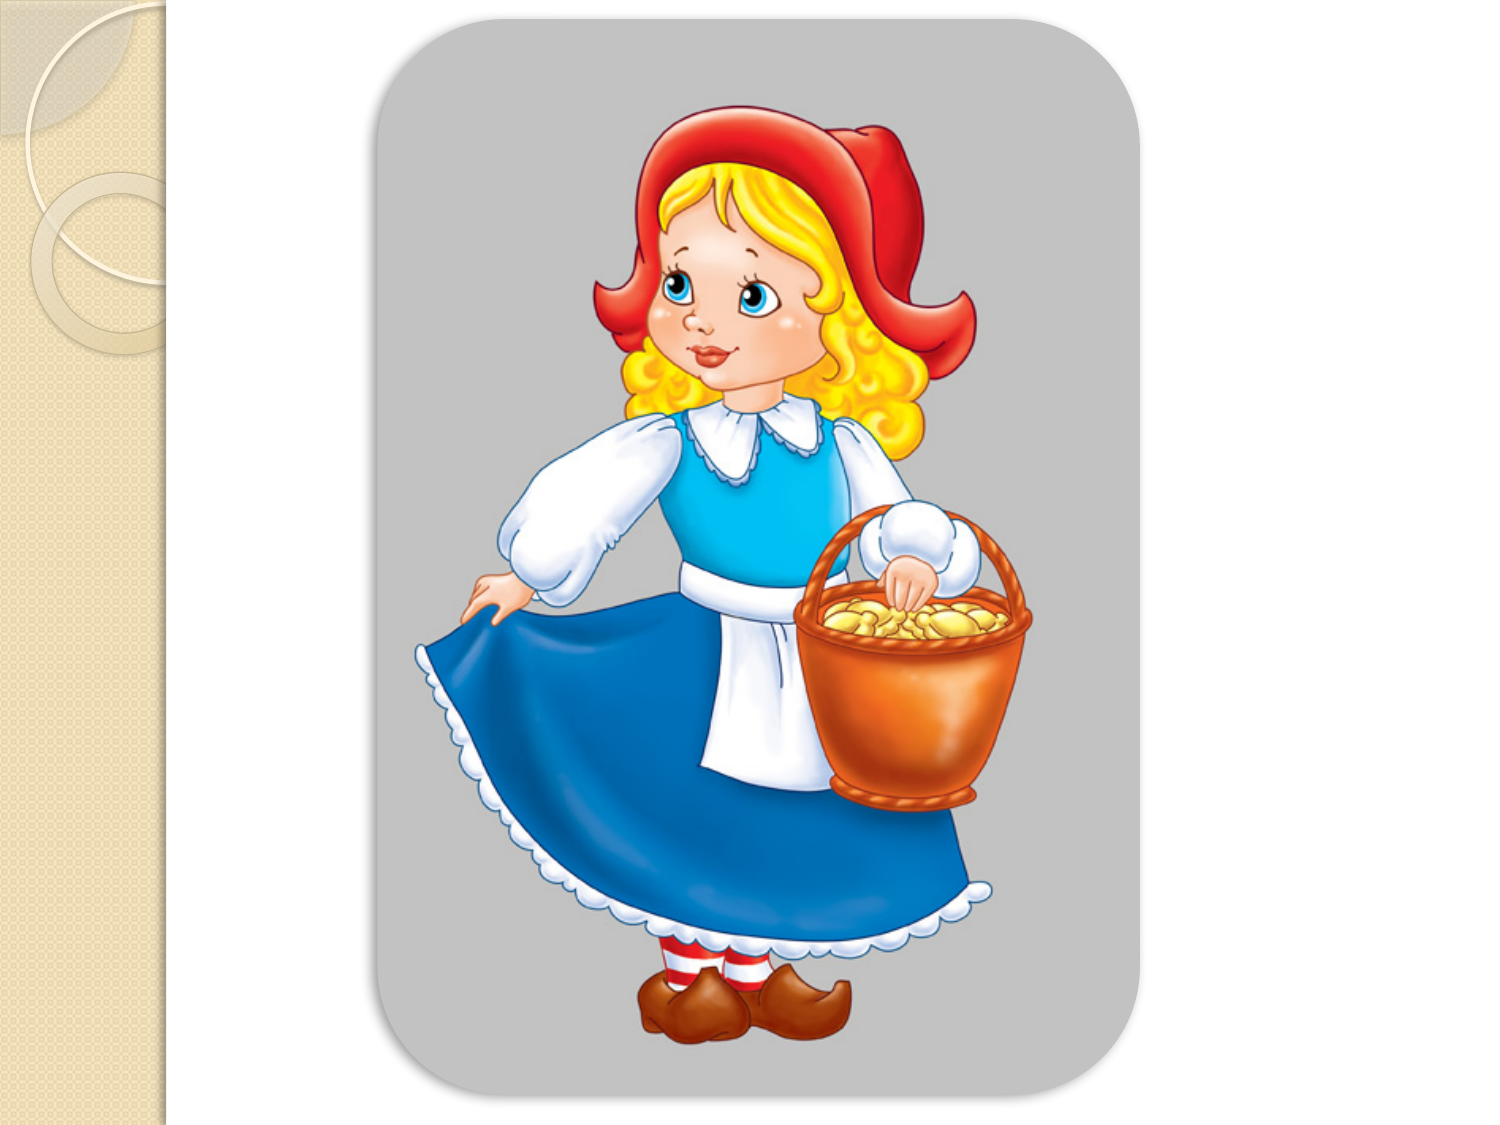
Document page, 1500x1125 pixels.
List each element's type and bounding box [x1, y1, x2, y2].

picture [377, 18, 1141, 1095]
